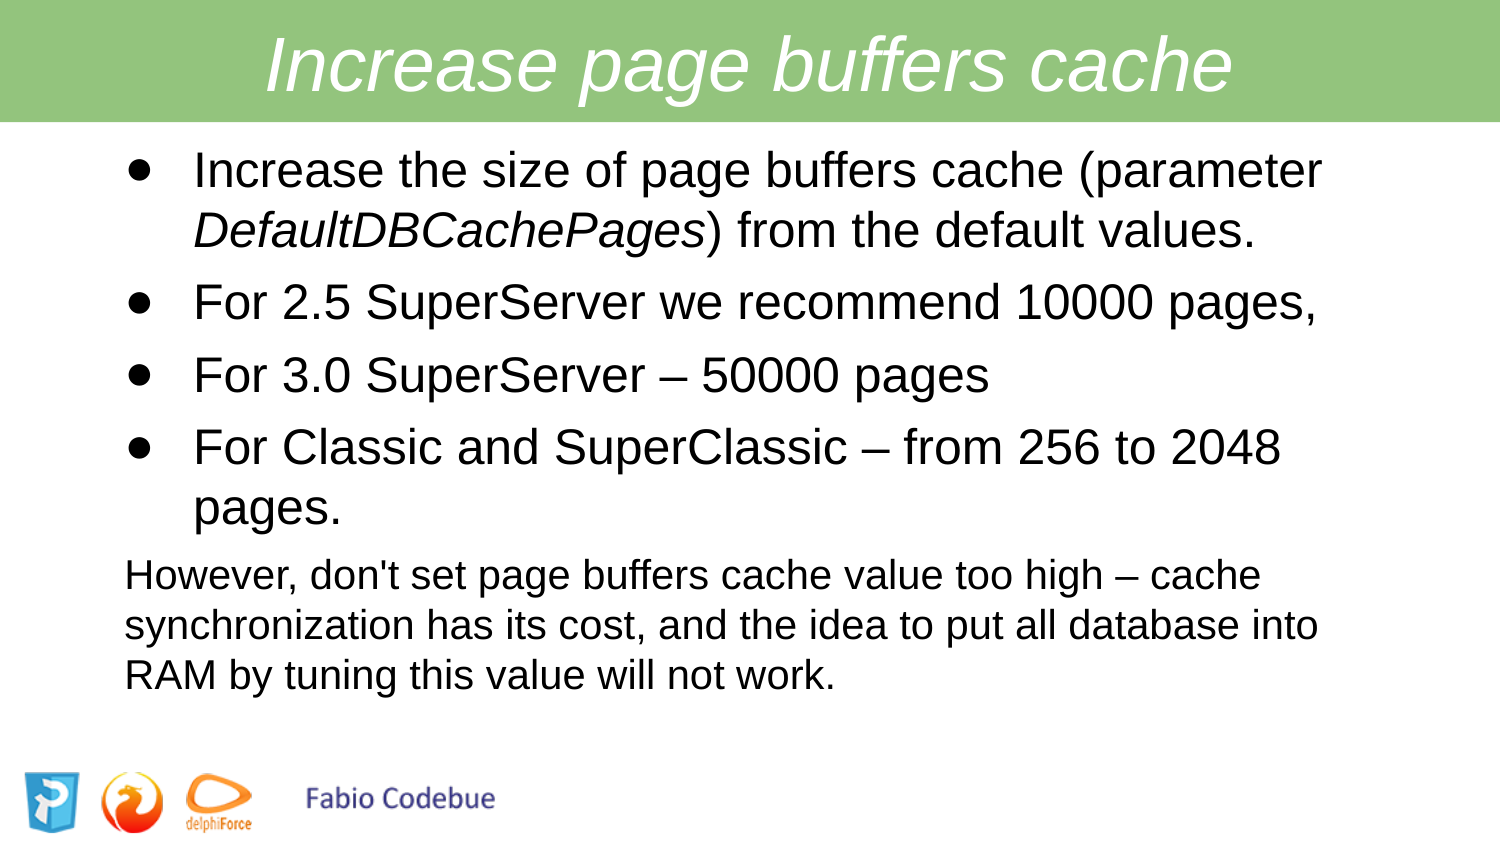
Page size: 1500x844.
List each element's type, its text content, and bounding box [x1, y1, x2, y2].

picture [0, 123, 1500, 844]
list Increase the size of page buffers cache (parameter DefaultDBCachePages) from the default values. For 2.5 SuperServer we recommend 10000 pages, For 3.0 SuperServer – 50000 pages For Classic and SuperClassic – from 256 to 2048 pages. However, don't set page buffers cache value too high – cache synchronization has its cost, and the idea to put all database into RAM by tuning this value will not work. [103, 123, 1397, 738]
text_box Increase page buffers cache [0, 0, 1500, 123]
